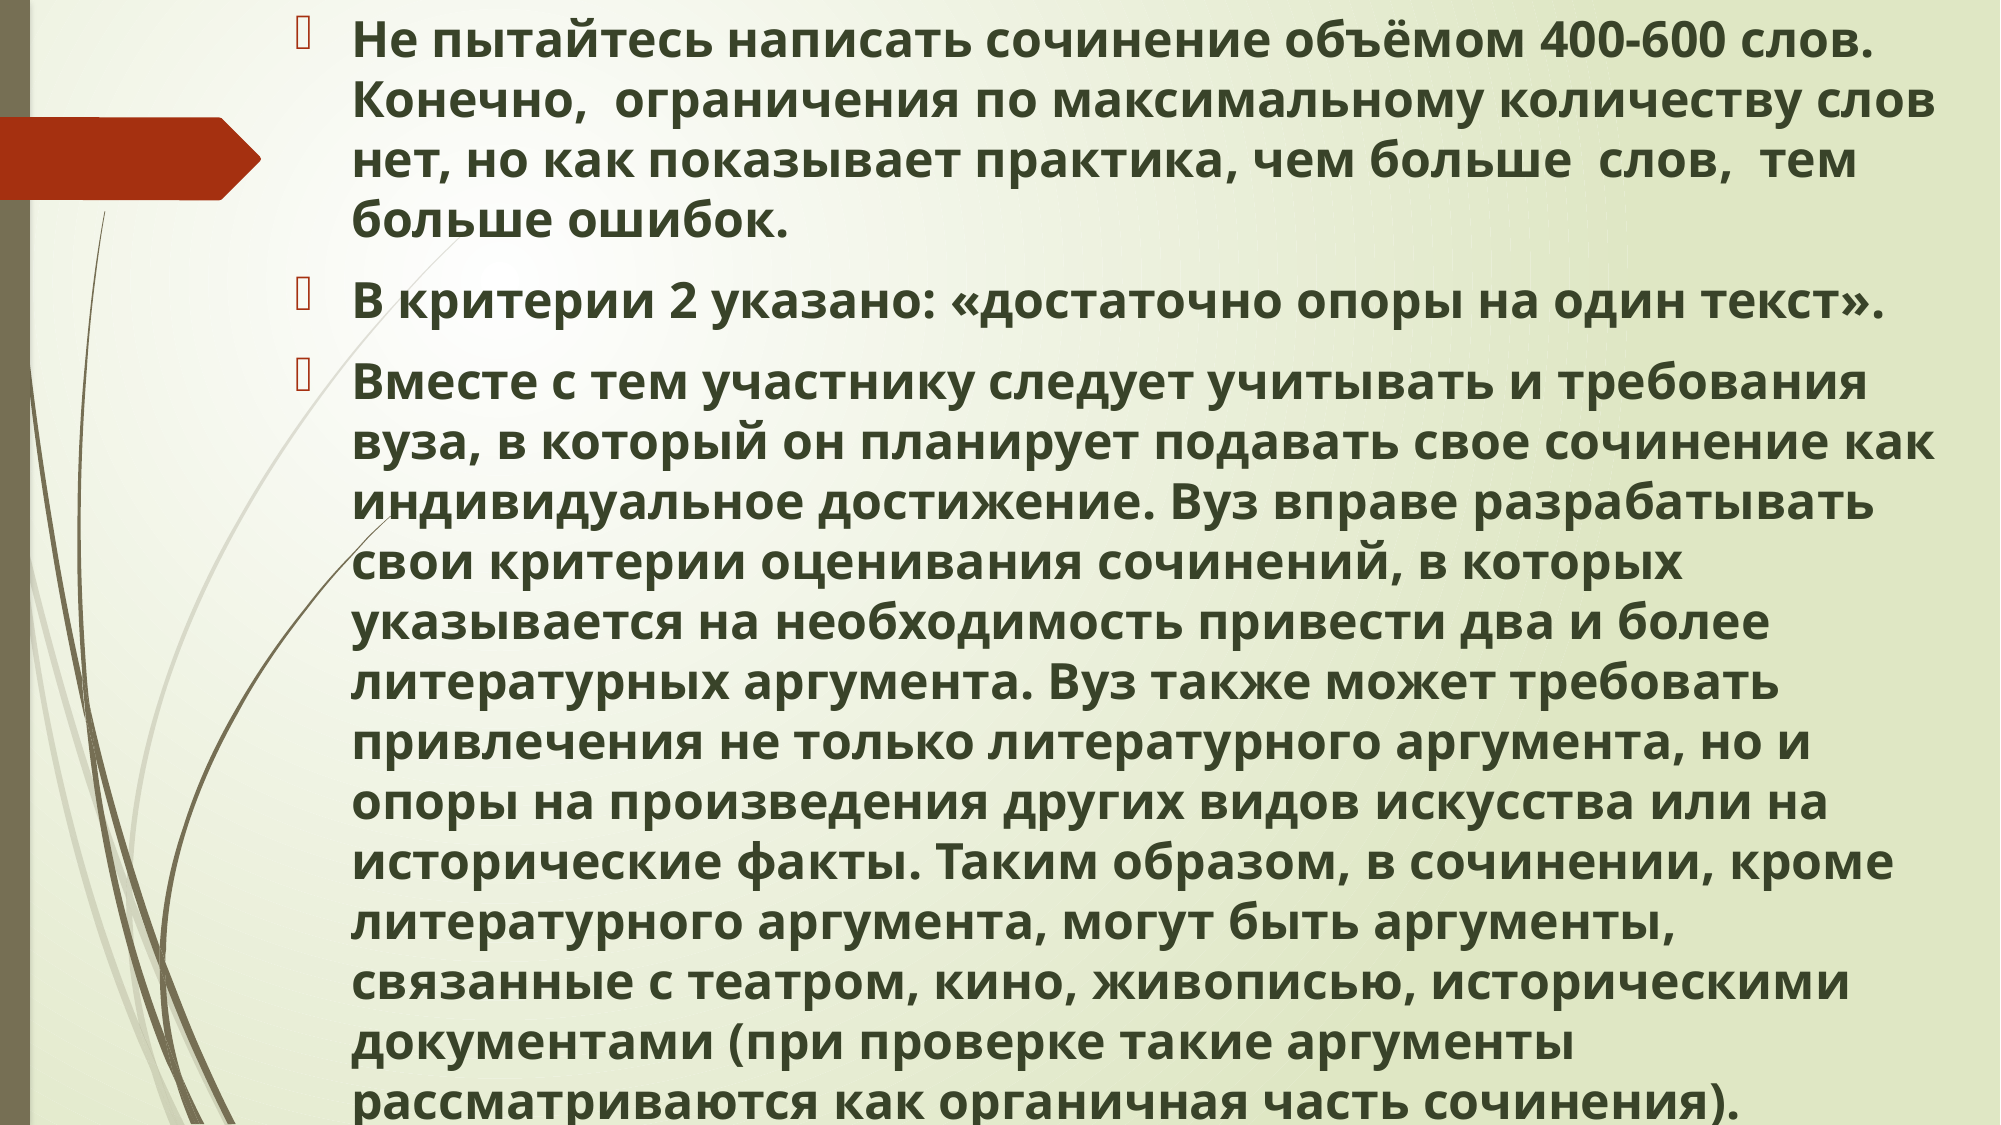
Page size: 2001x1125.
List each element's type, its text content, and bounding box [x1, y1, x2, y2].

list Не пытайтесь написать сочинение объёмом 400-600 слов. Конечно, ограничения по максимальному количеству слов нет, но как показывает практика, чем больше слов, тем больше ошибок. В критерии 2 указано: «достаточно опоры на один текст». Вместе с тем участнику следует учитывать и требования вуза, в который он планирует подавать свое сочинение как индивидуальное достижение. Вуз вправе разрабатывать свои критерии оценивания сочинений, в которых указывается на необходимость привести два и более литературных аргумента. Вуз также может требовать привлечения не только литературного аргумента, но и опоры на произведения других видов искусства или на исторические факты. Таким образом, в сочинении, кроме литературного аргумента, могут быть аргументы, связанные с театром, кино, живописью, историческими документами (при проверке такие аргументы рассматриваются как органичная часть сочинения). [279, 0, 1967, 769]
